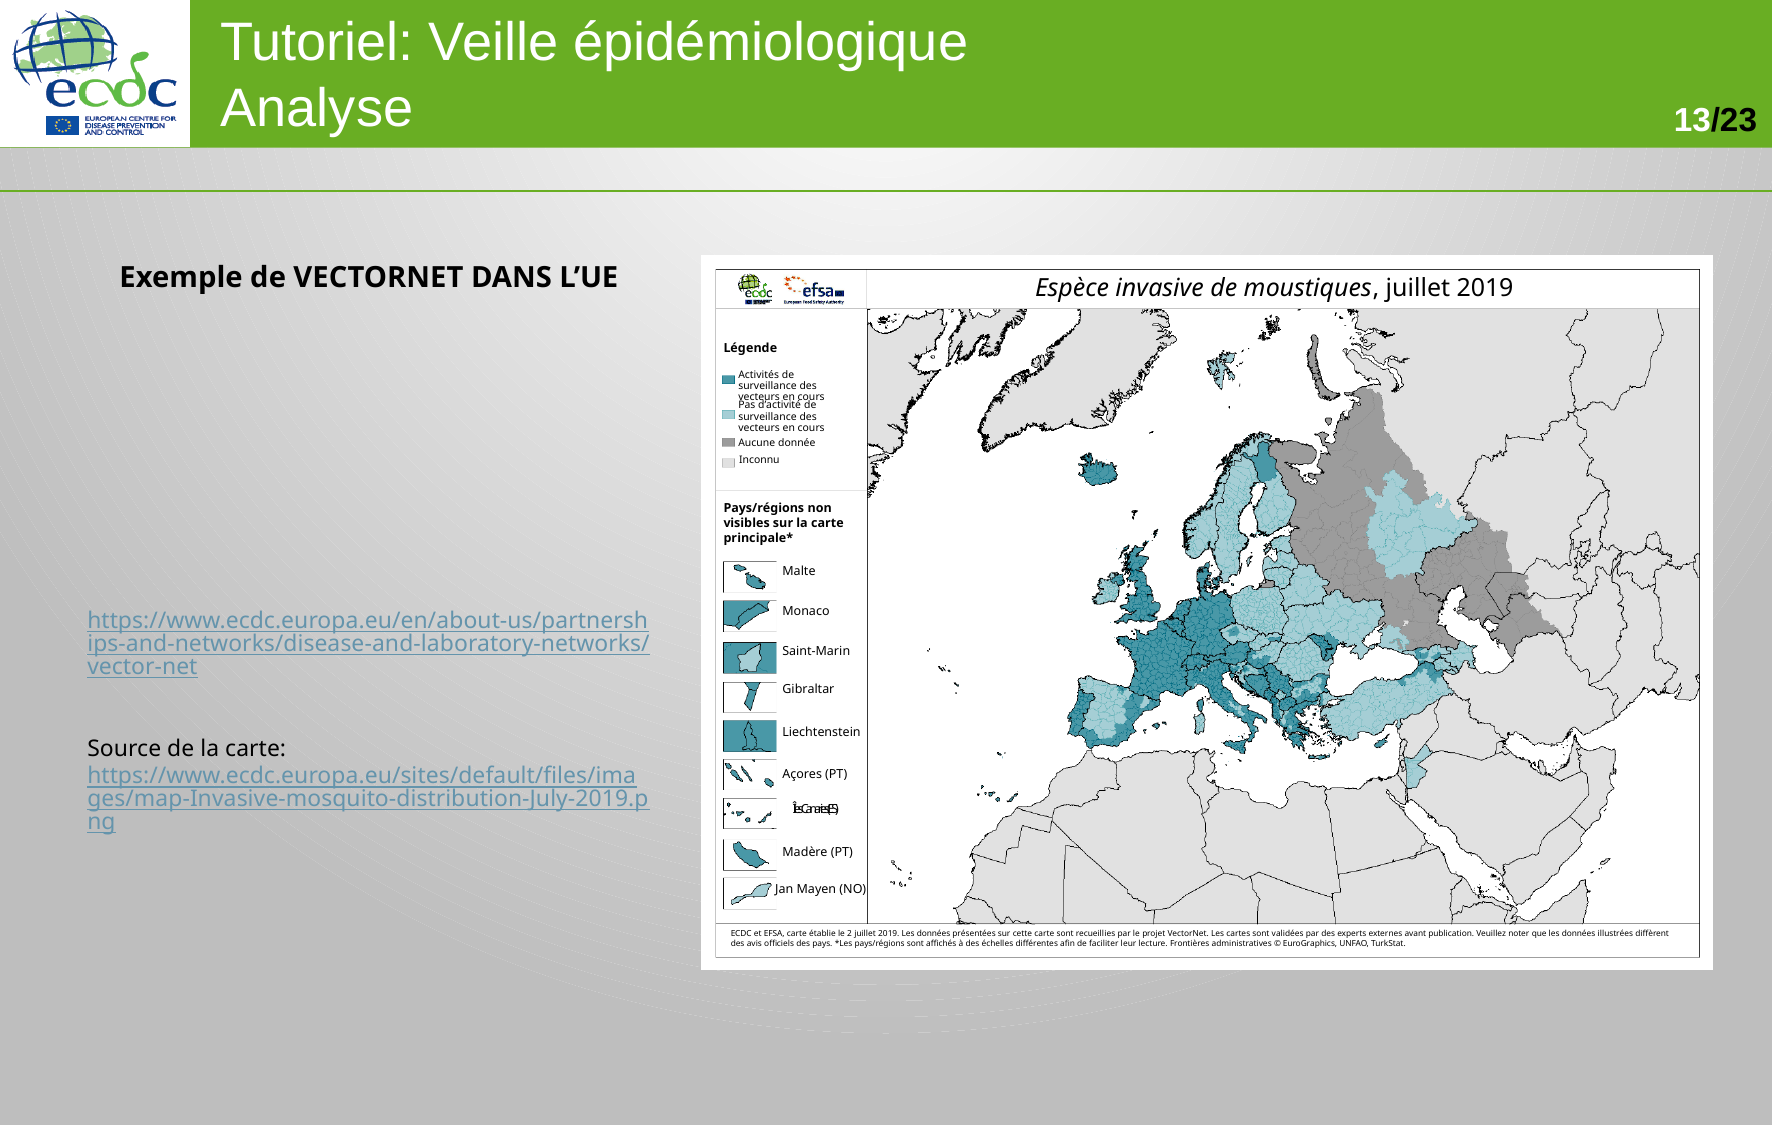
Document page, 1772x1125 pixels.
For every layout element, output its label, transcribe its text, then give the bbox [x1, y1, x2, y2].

list https://www.ecdc.europa.eu/en/about-us/partnerships-and-networks/disease-and-laboratory-networks/vector-net Source de la carte: https://www.ecdc.europa.eu/sites/default/files/images/map-Invasive-mosquito-distribution-July-2019.png [73, 599, 665, 882]
text_box Exemple de VECTORNET DANS L’UE [104, 255, 634, 302]
picture [701, 255, 1714, 971]
picture [0, 0, 190, 147]
